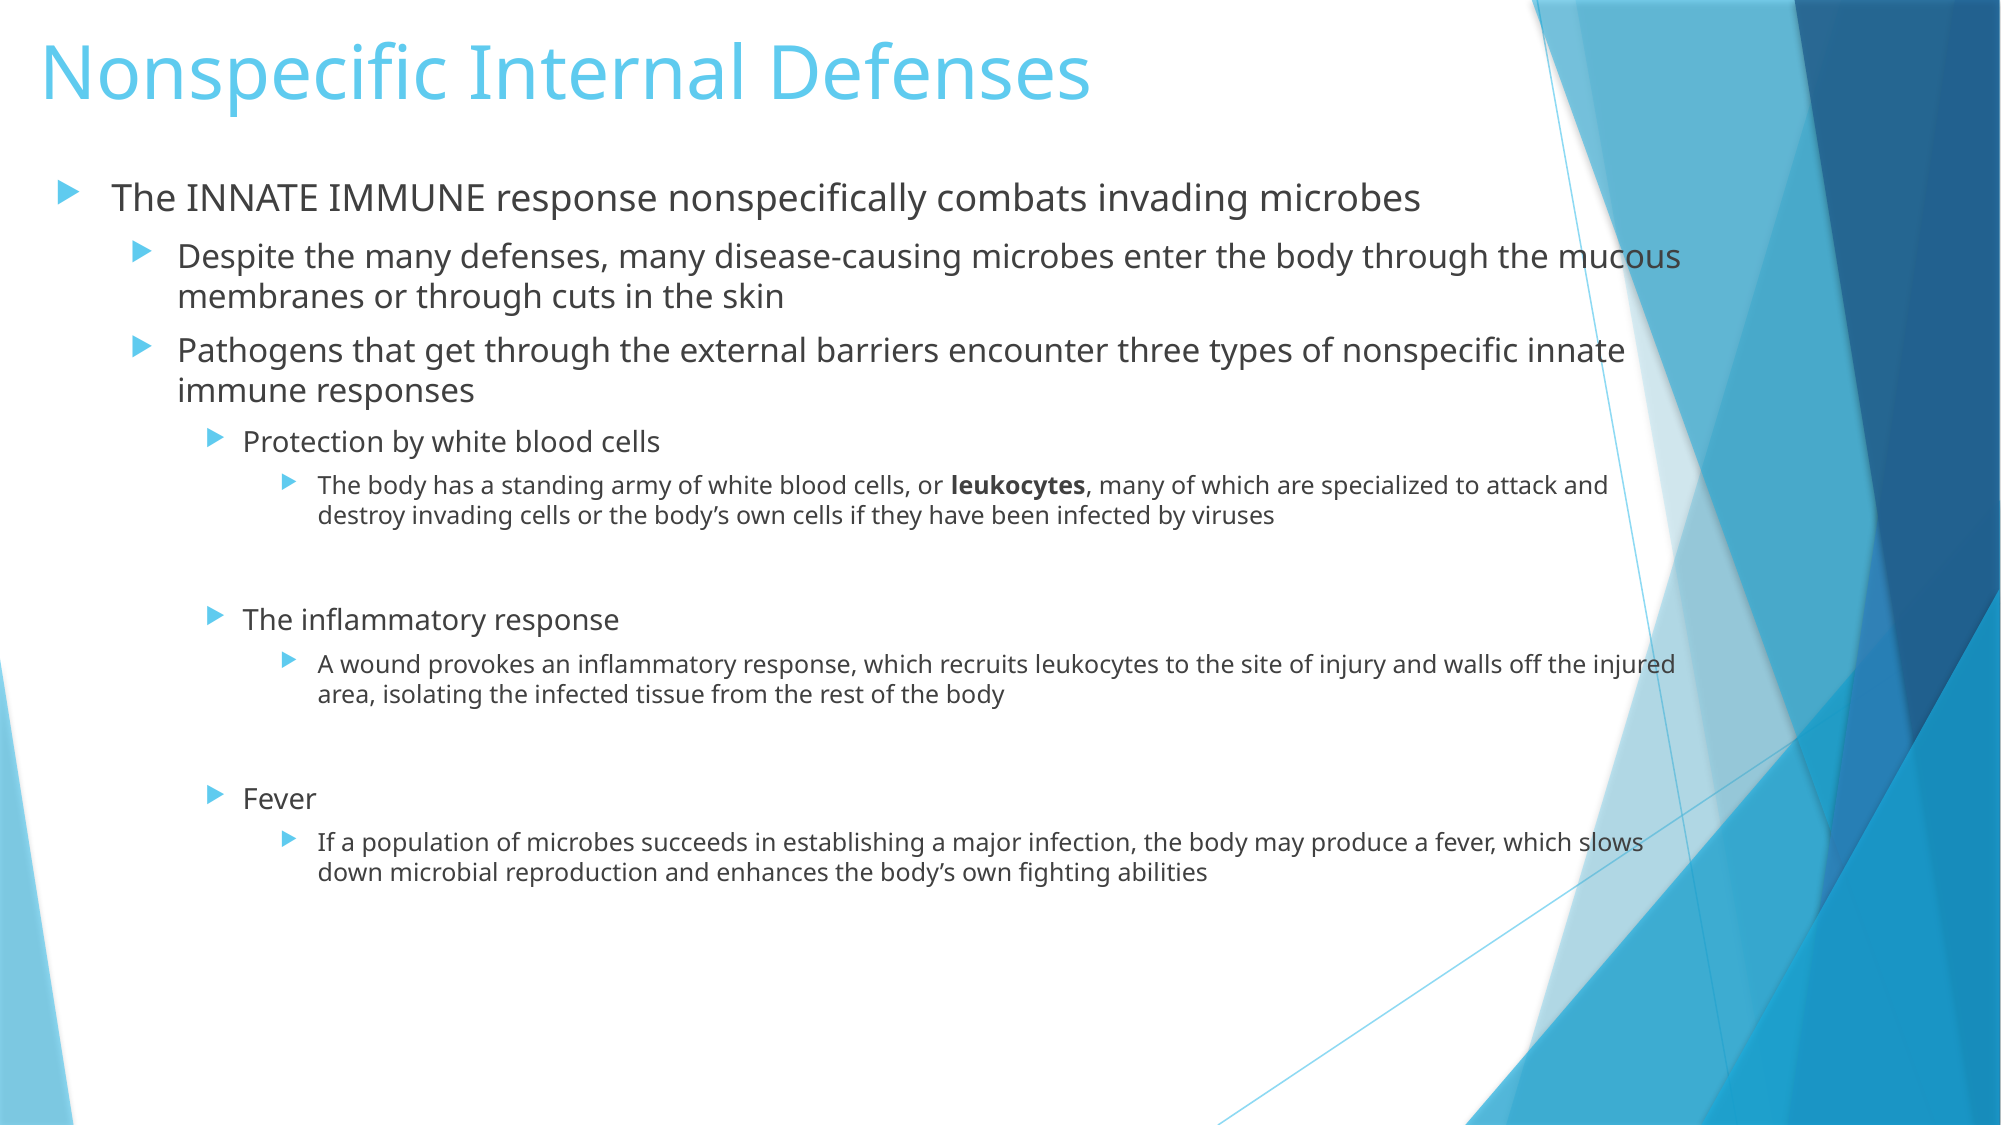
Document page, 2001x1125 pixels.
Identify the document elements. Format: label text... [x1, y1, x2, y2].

list The INNATE IMMUNE response nonspecifically combats invading microbes Despite the many defenses, many disease-causing microbes enter the body through the mucous membranes or through cuts in the skin Pathogens that get through the external barriers encounter three types of nonspecific innate immune responses Protection by white blood cells The body has a standing army of white blood cells, or leukocytes, many of which are specialized to attack and destroy invading cells or the body’s own cells if they have been infected by viruses The inflammatory response A wound provokes an inflammatory response, which recruits leukocytes to the site of injury and walls off the injured area, isolating the infected tissue from the rest of the body Fever If a population of microbes succeeds in establishing a major infection, the body may produce a fever, which slows down microbial reproduction and enhances the body’s own fighting abilities [40, 166, 1714, 1088]
title Nonspecific Internal Defenses [24, 17, 1435, 235]
